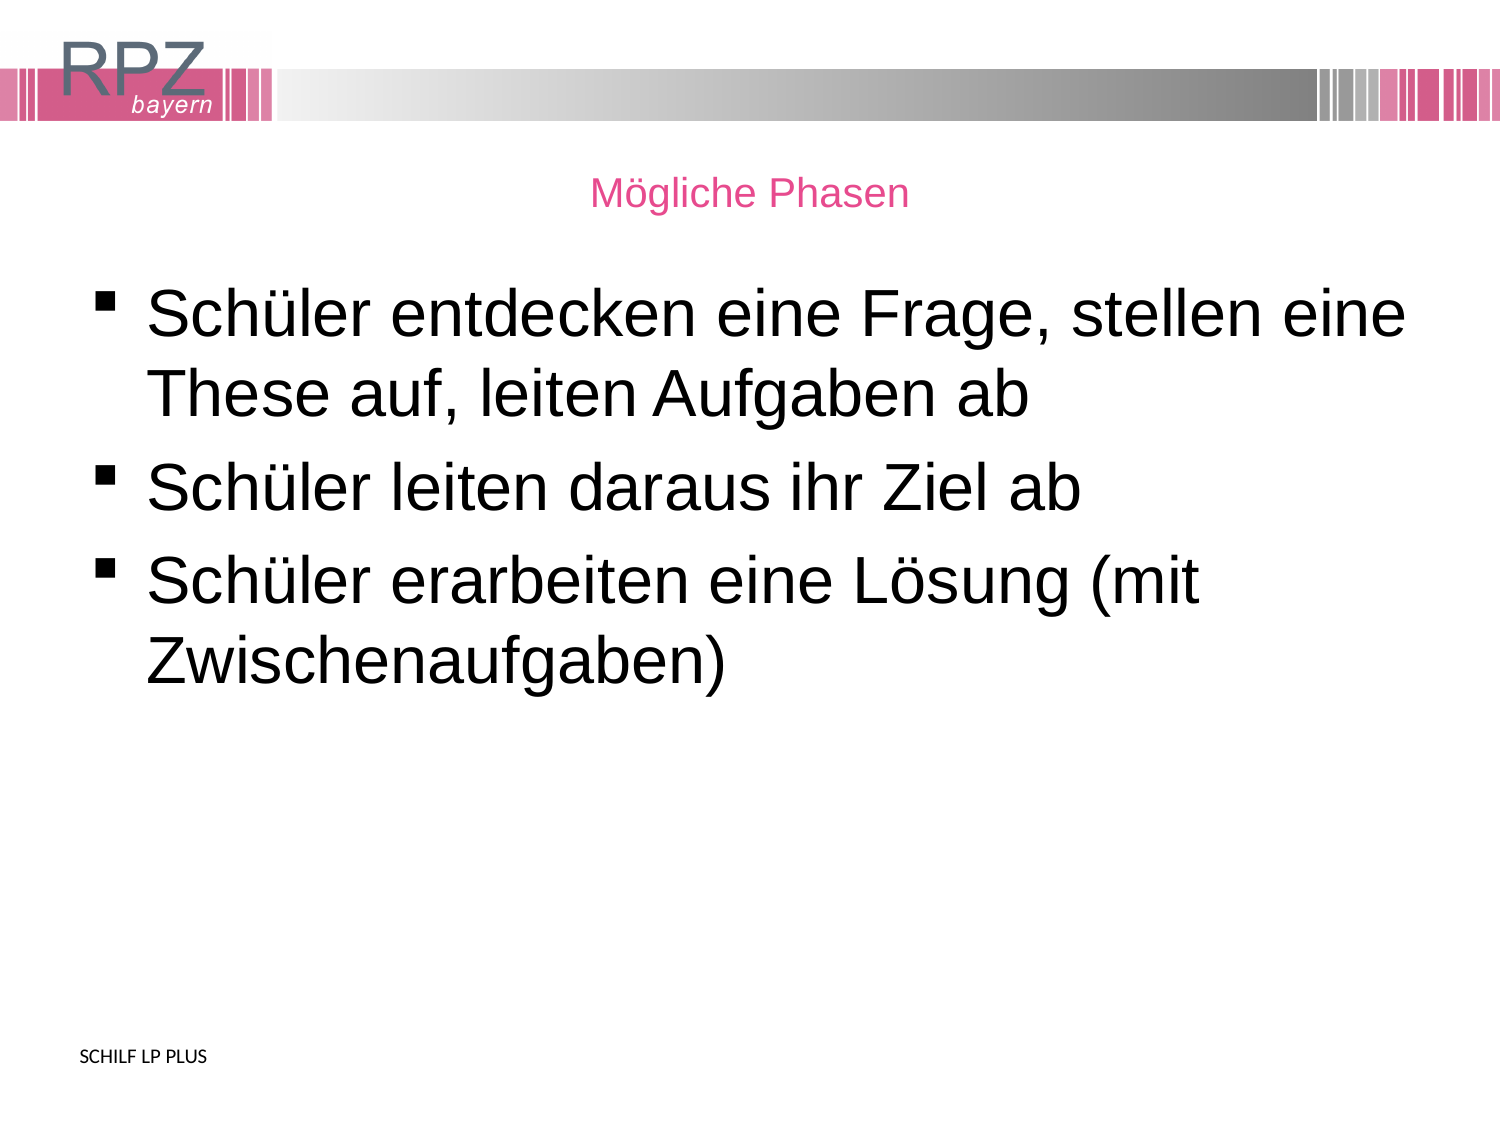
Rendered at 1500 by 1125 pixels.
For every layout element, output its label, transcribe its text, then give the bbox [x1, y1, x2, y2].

picture [1319, 69, 1379, 121]
picture [0, 31, 272, 121]
picture [1380, 69, 1439, 121]
title Mögliche Phasen [75, 149, 1425, 233]
picture [1443, 69, 1500, 121]
list Schüler entdecken eine Frage, stellen eine These auf, leiten Aufgaben ab Schüler leiten daraus ihr Ziel ab Schüler erarbeiten eine Lösung (mit Zwischenaufgaben) [75, 262, 1425, 1005]
